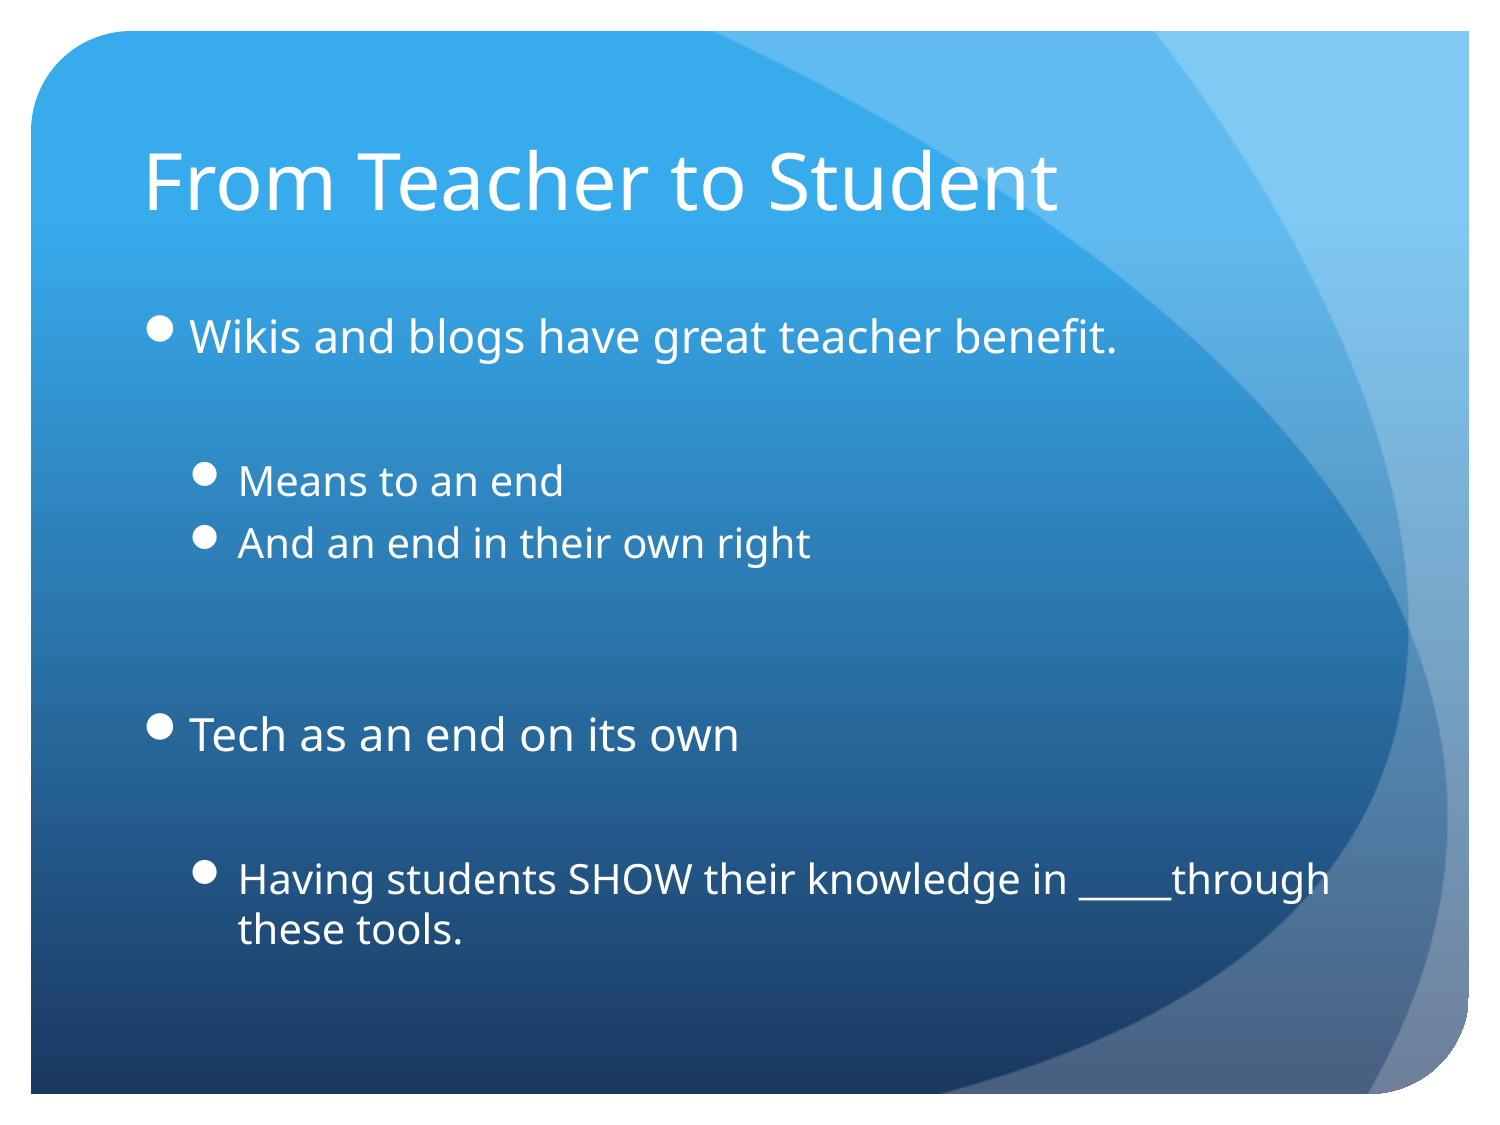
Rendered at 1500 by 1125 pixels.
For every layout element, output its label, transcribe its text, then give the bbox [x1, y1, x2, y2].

title From Teacher to Student [127, 62, 1372, 234]
picture [24, 30, 1473, 1094]
list Wikis and blogs have great teacher benefit. Means to an end And an end in their own right Tech as an end on its own Having students SHOW their knowledge in _____through these tools. [127, 299, 1372, 991]
